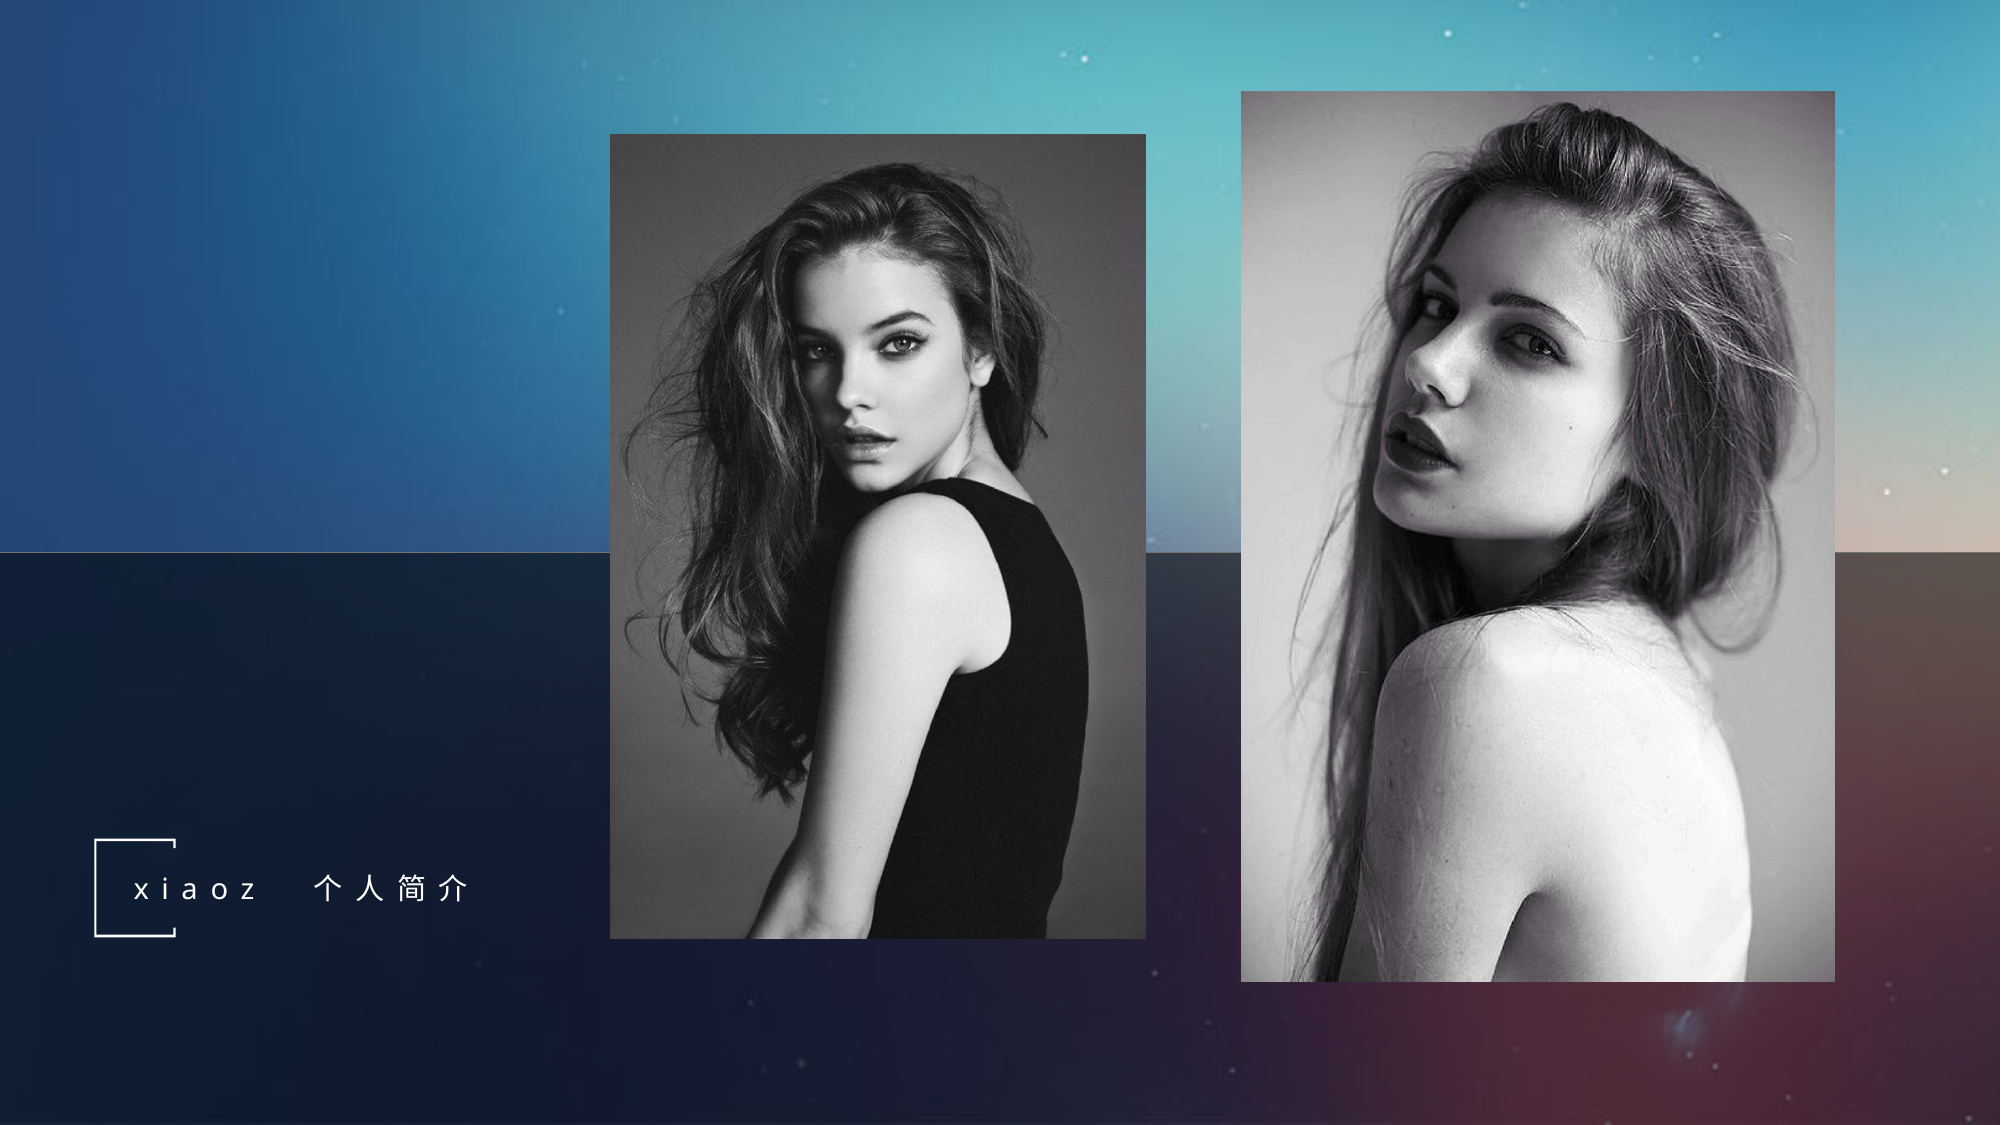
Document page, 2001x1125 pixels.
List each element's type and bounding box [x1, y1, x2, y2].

text_box [94, 838, 510, 938]
picture [0, 0, 2000, 982]
text_box [0, 553, 2000, 1125]
